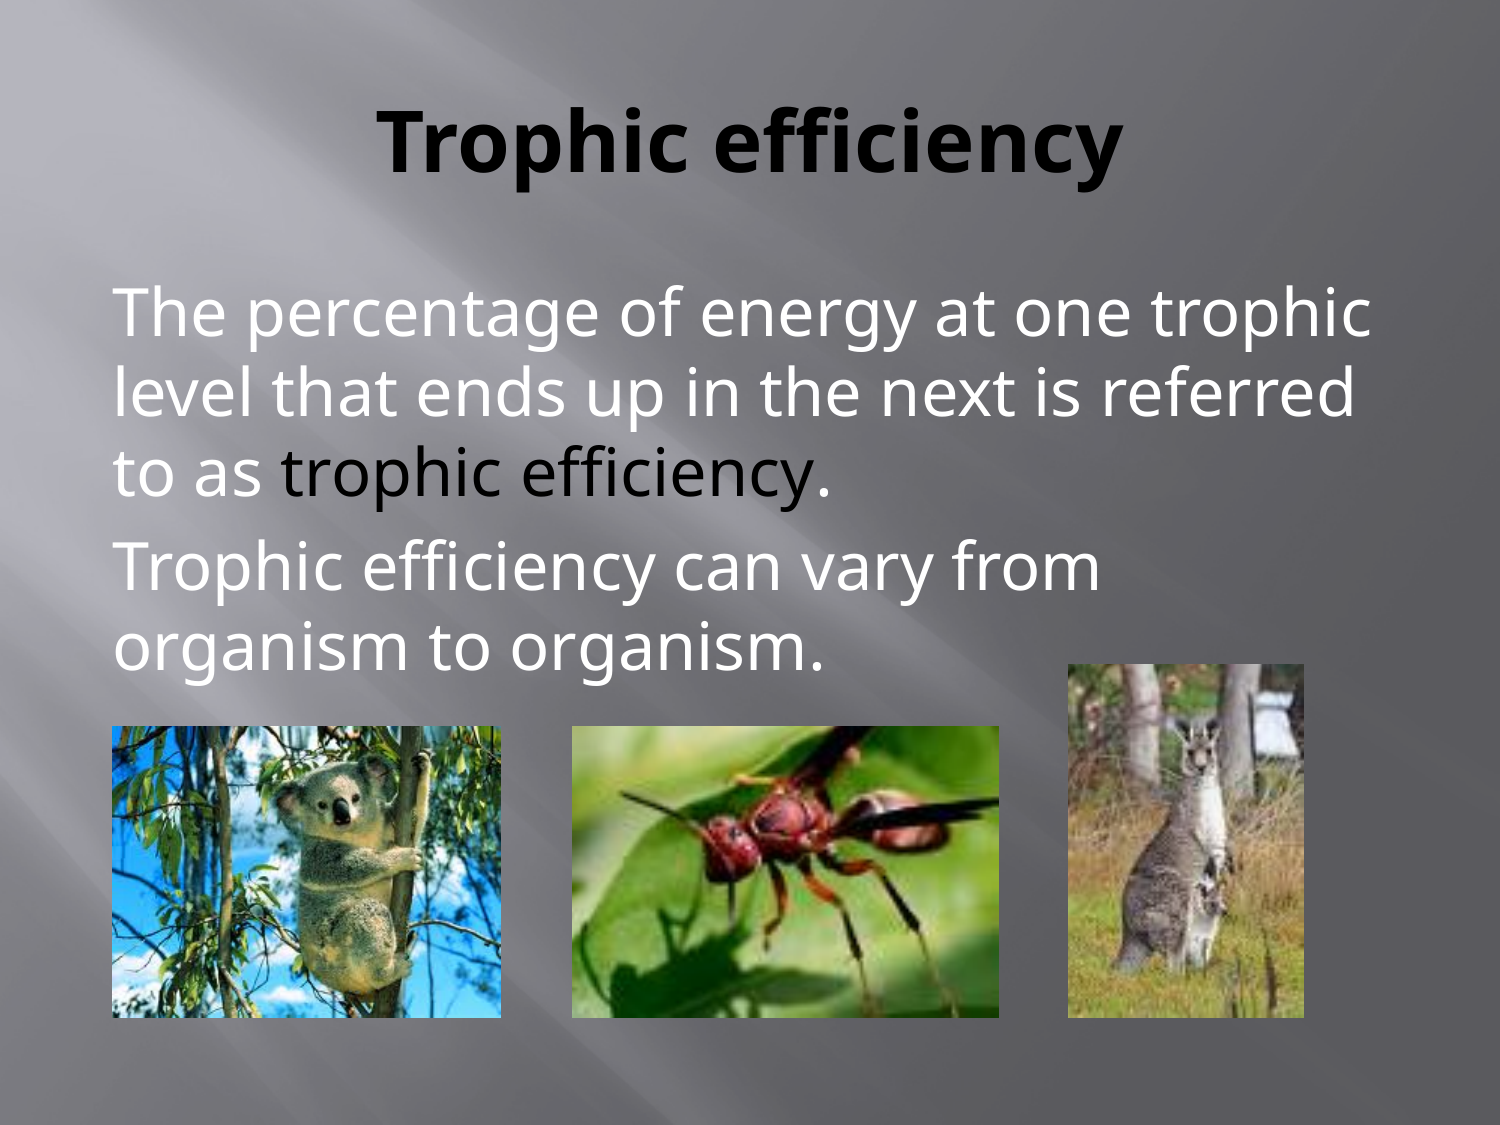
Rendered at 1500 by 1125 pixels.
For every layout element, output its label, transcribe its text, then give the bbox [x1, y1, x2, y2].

picture [572, 725, 999, 1018]
list The percentage of energy at one trophic level that ends up in the next is referred to as trophic efficiency. Trophic efficiency can vary from organism to organism. [75, 262, 1425, 1035]
picture [111, 725, 501, 1018]
picture [1068, 664, 1305, 1018]
title Trophic efficiency [75, 45, 1425, 233]
